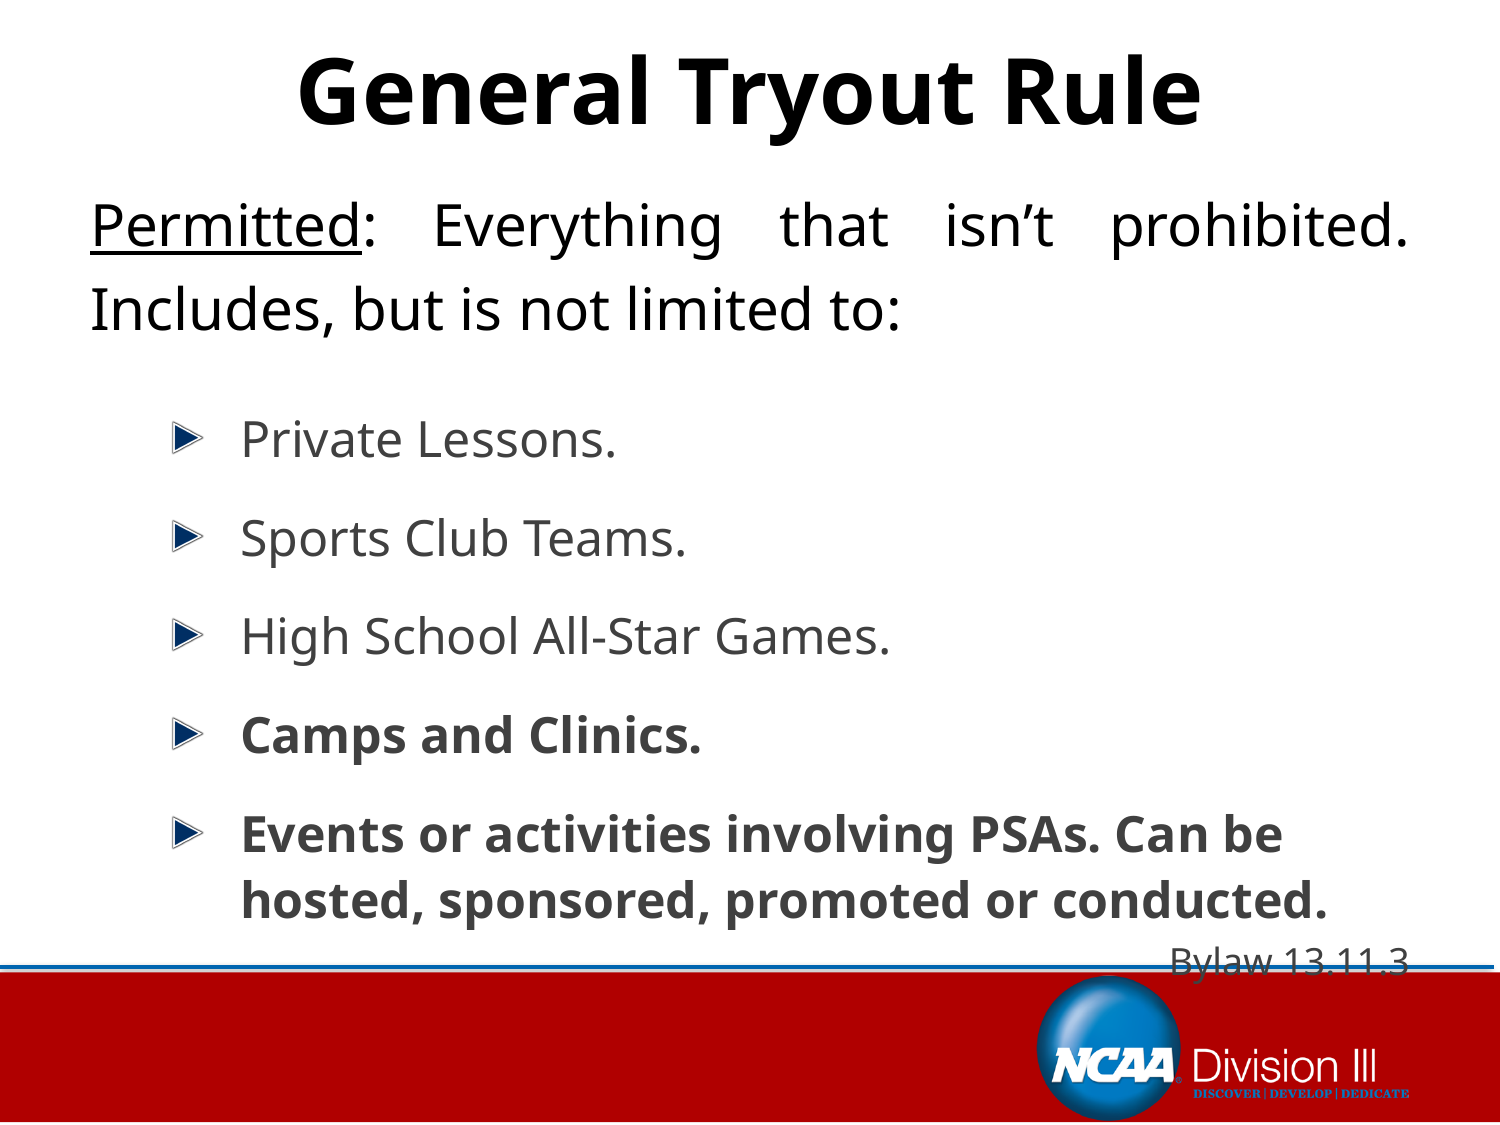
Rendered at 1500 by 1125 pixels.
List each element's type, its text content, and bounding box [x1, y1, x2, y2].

list Permitted: Everything that isn’t prohibited. Includes, but is not limited to: Private Lessons. Sports Club Teams. High School All-Star Games. Camps and Clinics. Events or activities involving PSAs. Can be hosted, sponsored, promoted or conducted. Bylaw 13.11.3 [75, 166, 1425, 993]
picture [165, 711, 209, 756]
picture [165, 810, 209, 855]
picture [165, 612, 209, 657]
picture [1021, 993, 1423, 1125]
picture [165, 514, 209, 558]
title General Tryout Rule [75, 22, 1425, 154]
picture [165, 415, 209, 460]
